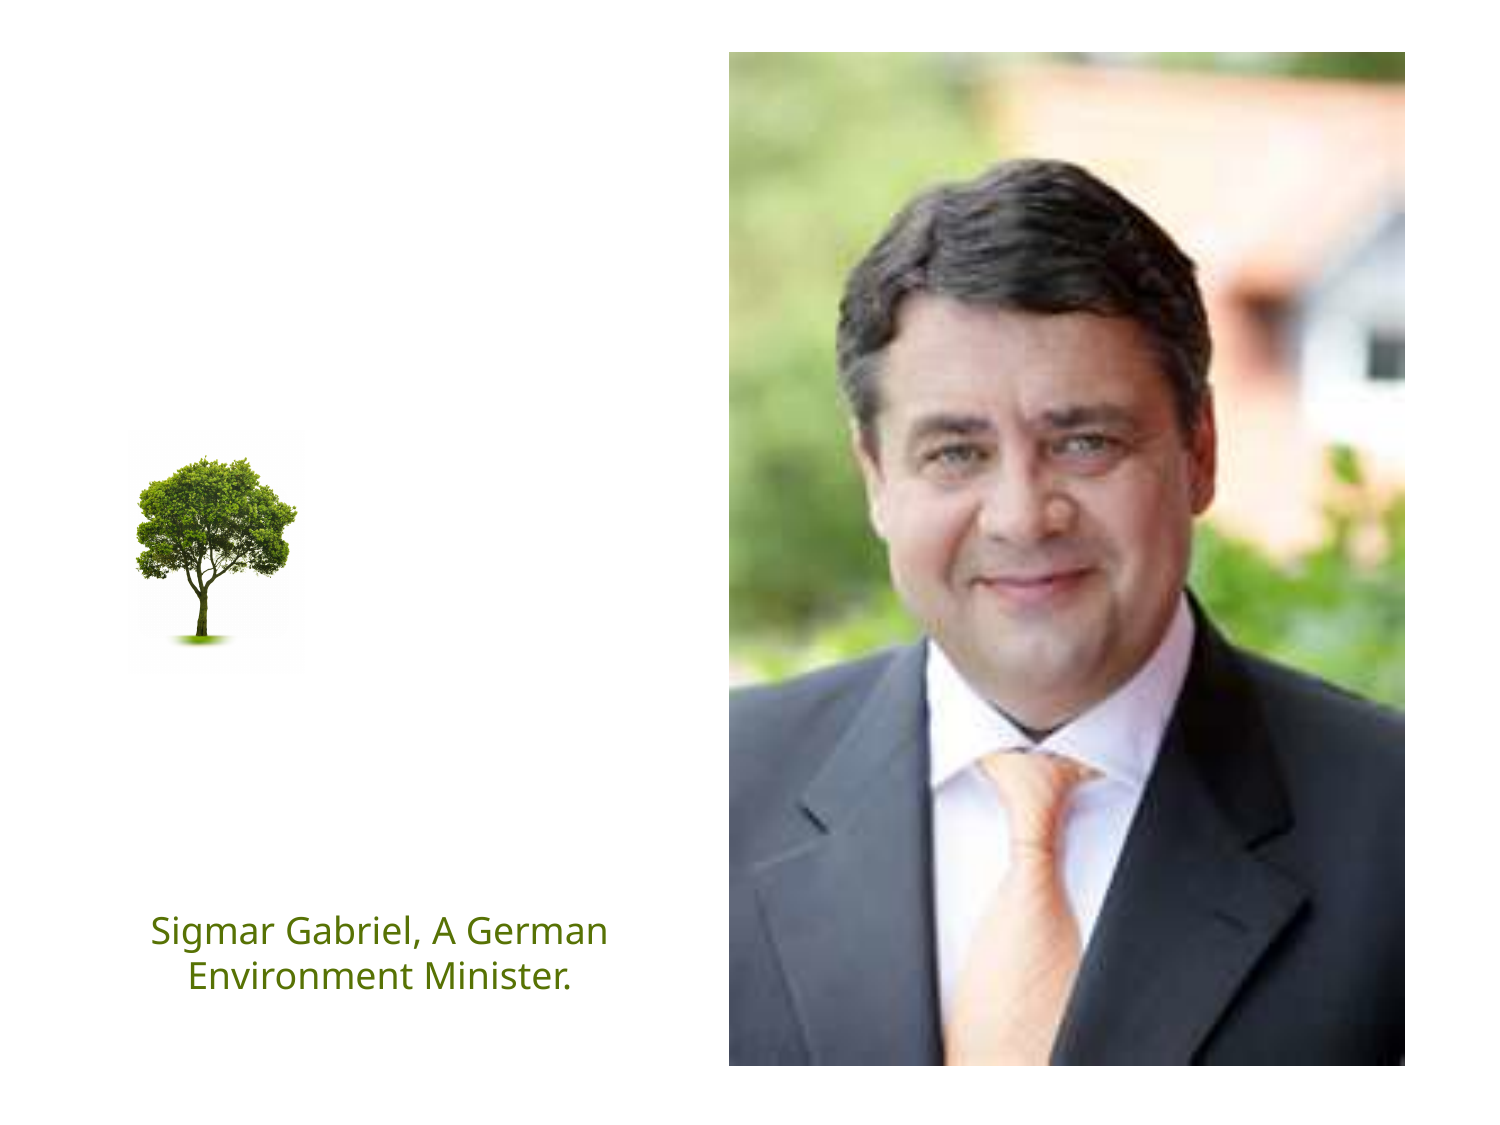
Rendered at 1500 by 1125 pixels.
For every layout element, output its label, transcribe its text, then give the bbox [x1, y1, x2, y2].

text_box Sigmar Gabriel, A German Environment Minister. [135, 899, 625, 1004]
picture [128, 429, 305, 675]
picture [728, 52, 1405, 1066]
